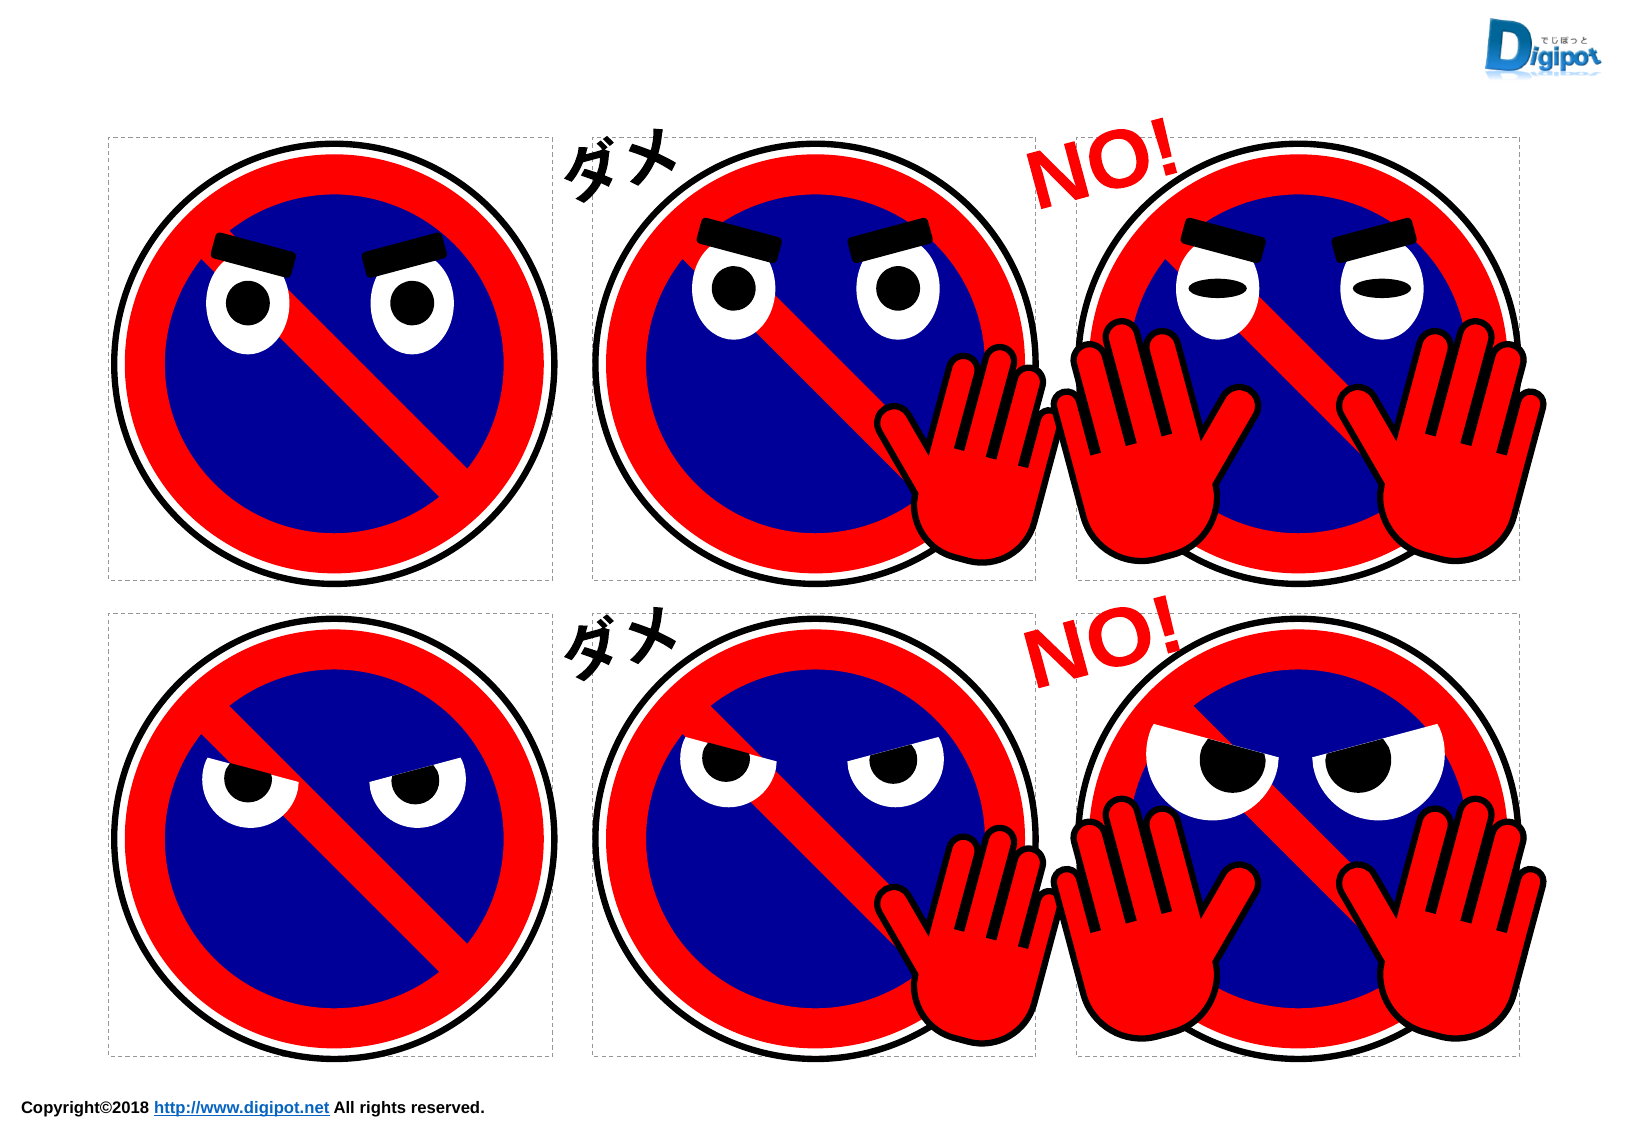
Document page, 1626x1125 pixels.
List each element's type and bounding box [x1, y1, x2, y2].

text_box [561, 133, 1031, 588]
text_box [1031, 133, 1533, 588]
picture [1485, 18, 1602, 82]
text_box [1028, 612, 1533, 1063]
text_box [110, 615, 558, 1063]
text_box [110, 140, 558, 588]
text_box [561, 612, 1028, 1063]
